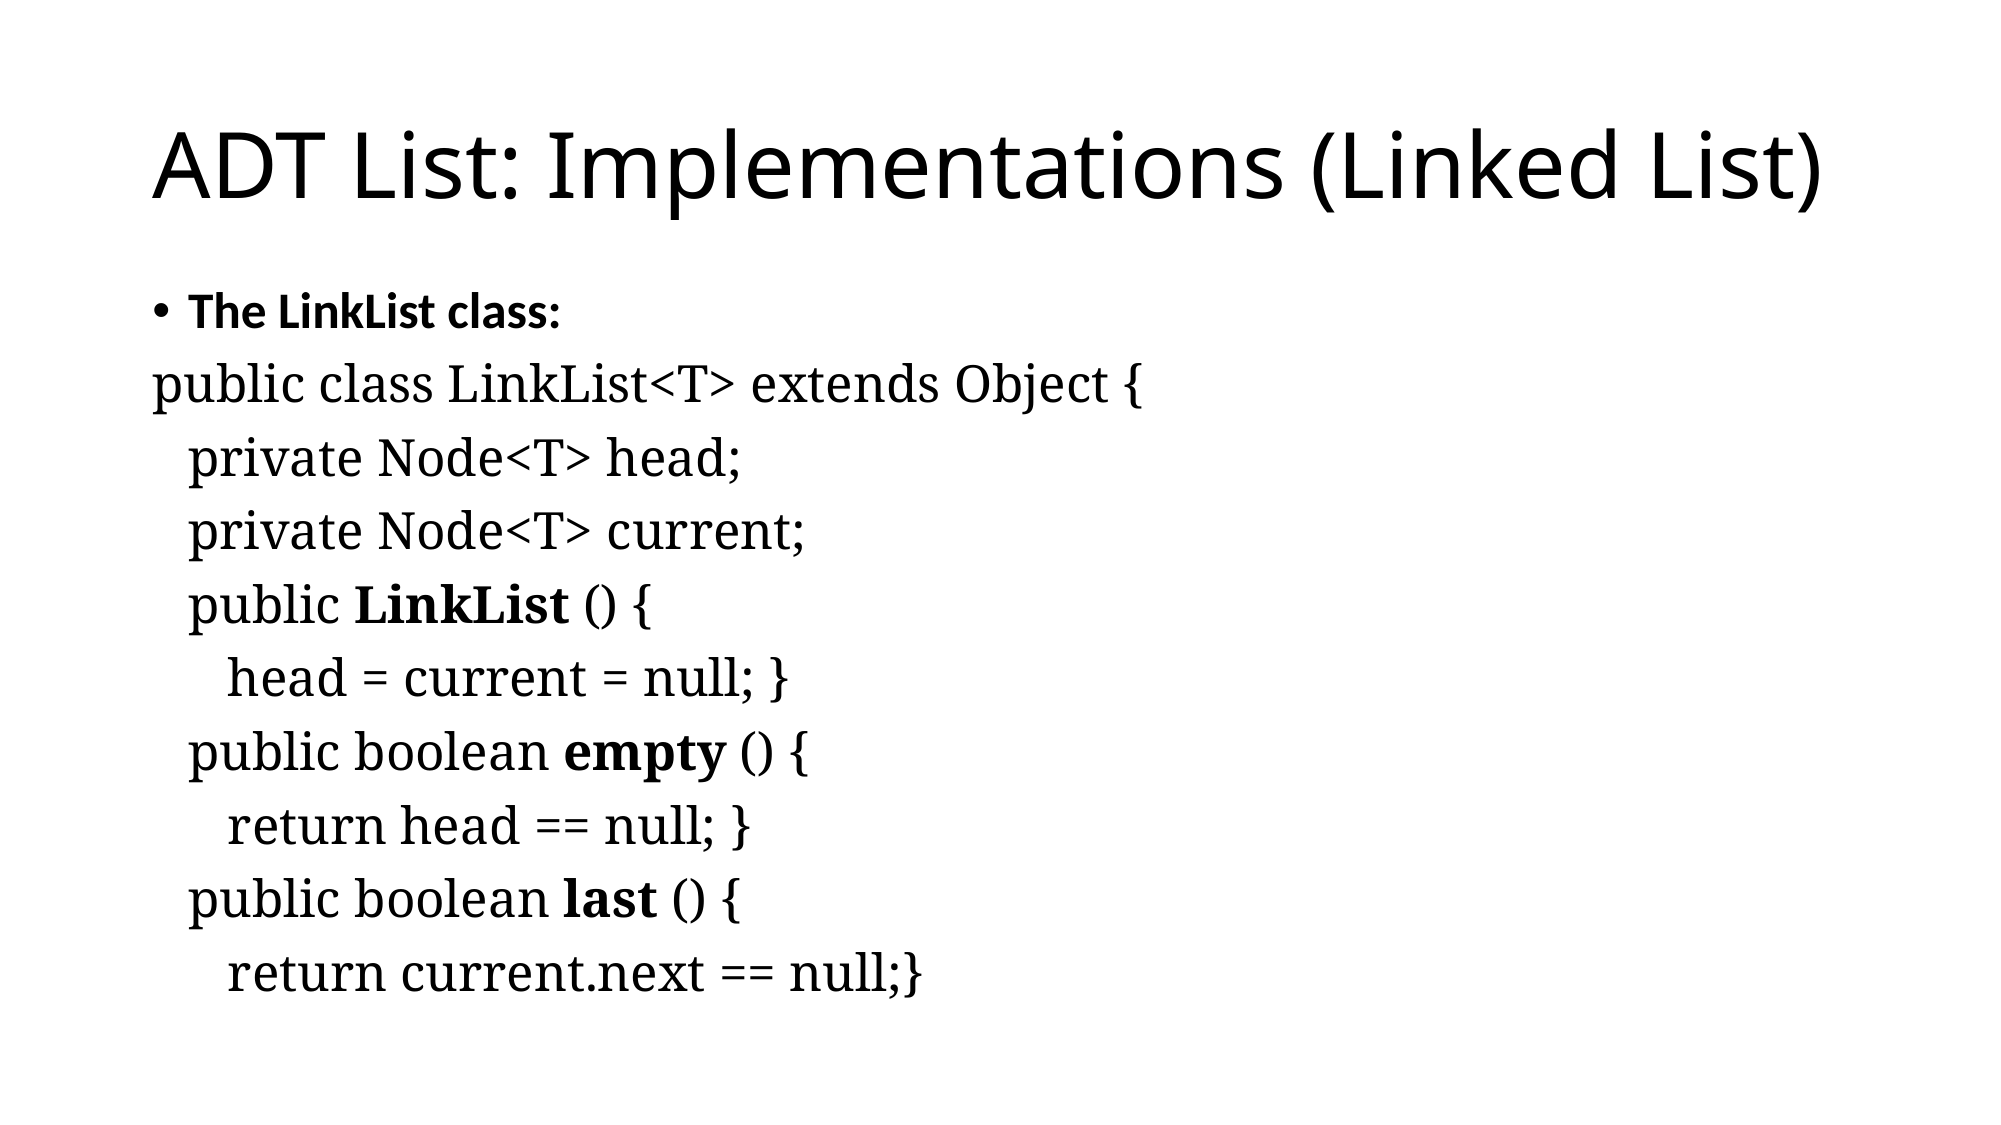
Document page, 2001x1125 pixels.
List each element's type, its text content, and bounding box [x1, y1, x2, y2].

list The LinkList class: public class LinkList<T> extends Object { private Node<T> head; private Node<T> current; public LinkList () { head = current = null; } public boolean empty () { return head == null; } public boolean last () { return current.next == null;} [137, 277, 1863, 1014]
title ADT List: Implementations (Linked List) [137, 59, 1863, 277]
